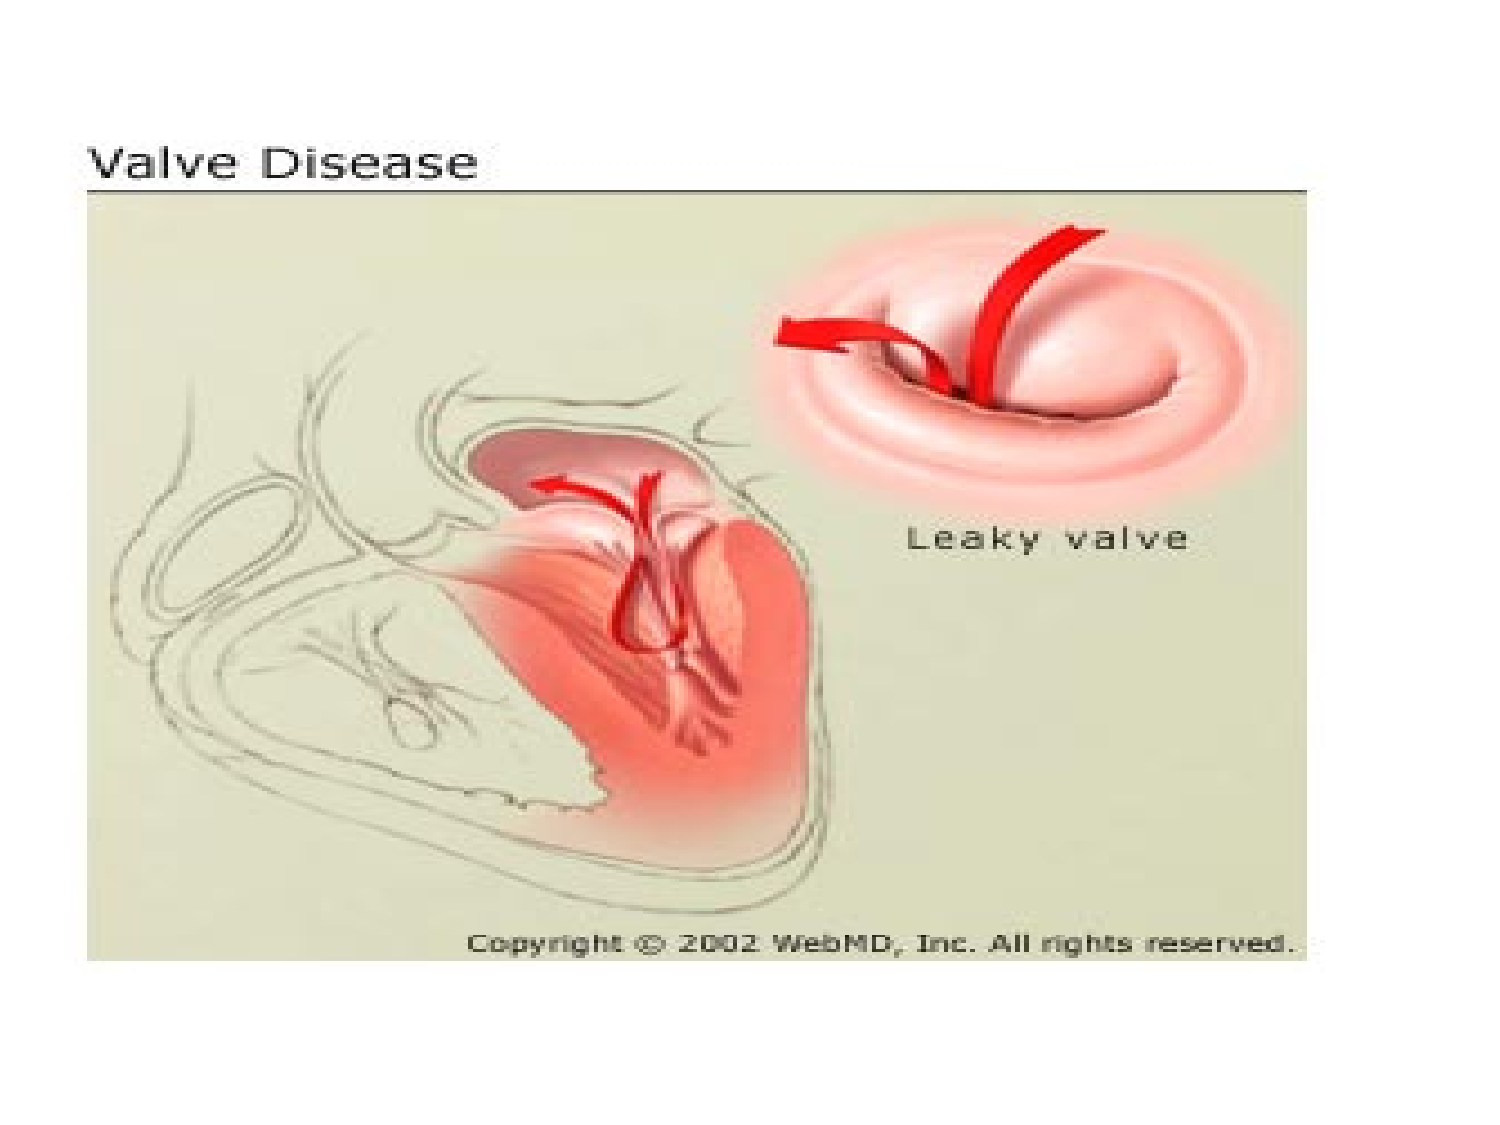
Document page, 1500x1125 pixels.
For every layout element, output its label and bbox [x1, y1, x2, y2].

picture [70, 116, 1325, 973]
